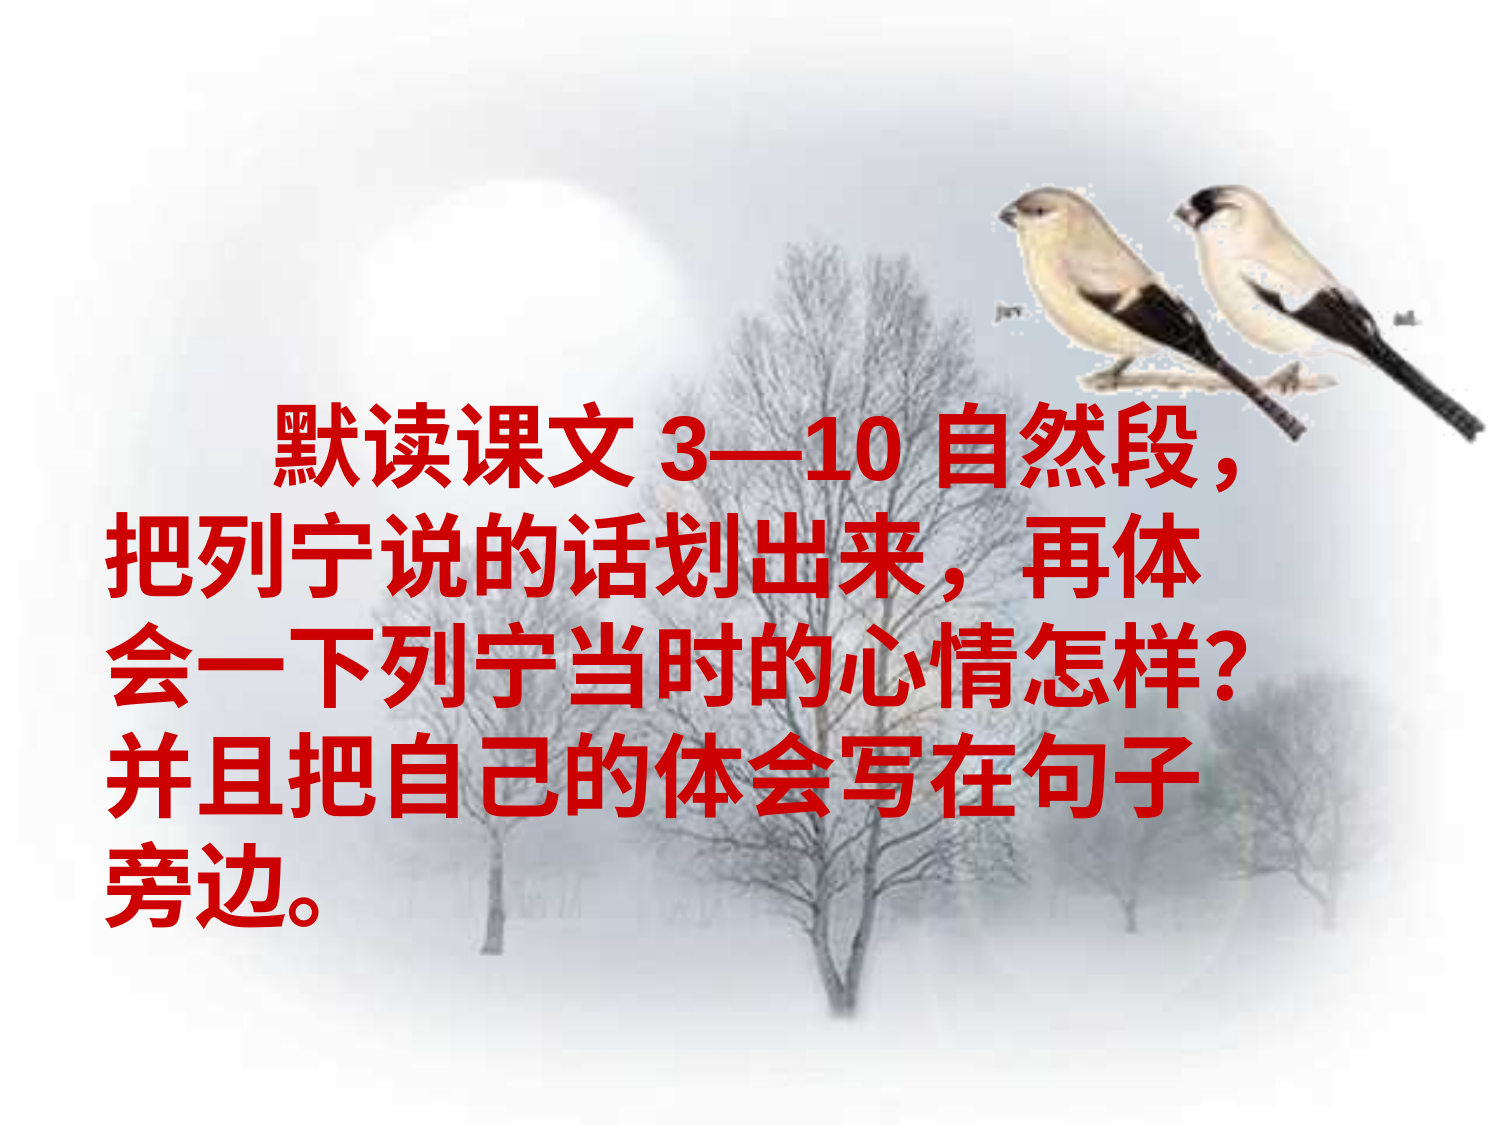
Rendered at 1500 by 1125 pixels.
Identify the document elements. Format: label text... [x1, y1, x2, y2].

text_box 默读课文3—10自然段，把列宁说的话划出来，再体会一下列宁当时的心情怎样？并且把自己的体会写在句子旁边。 [88, 90, 1268, 947]
picture [0, 0, 1500, 1125]
